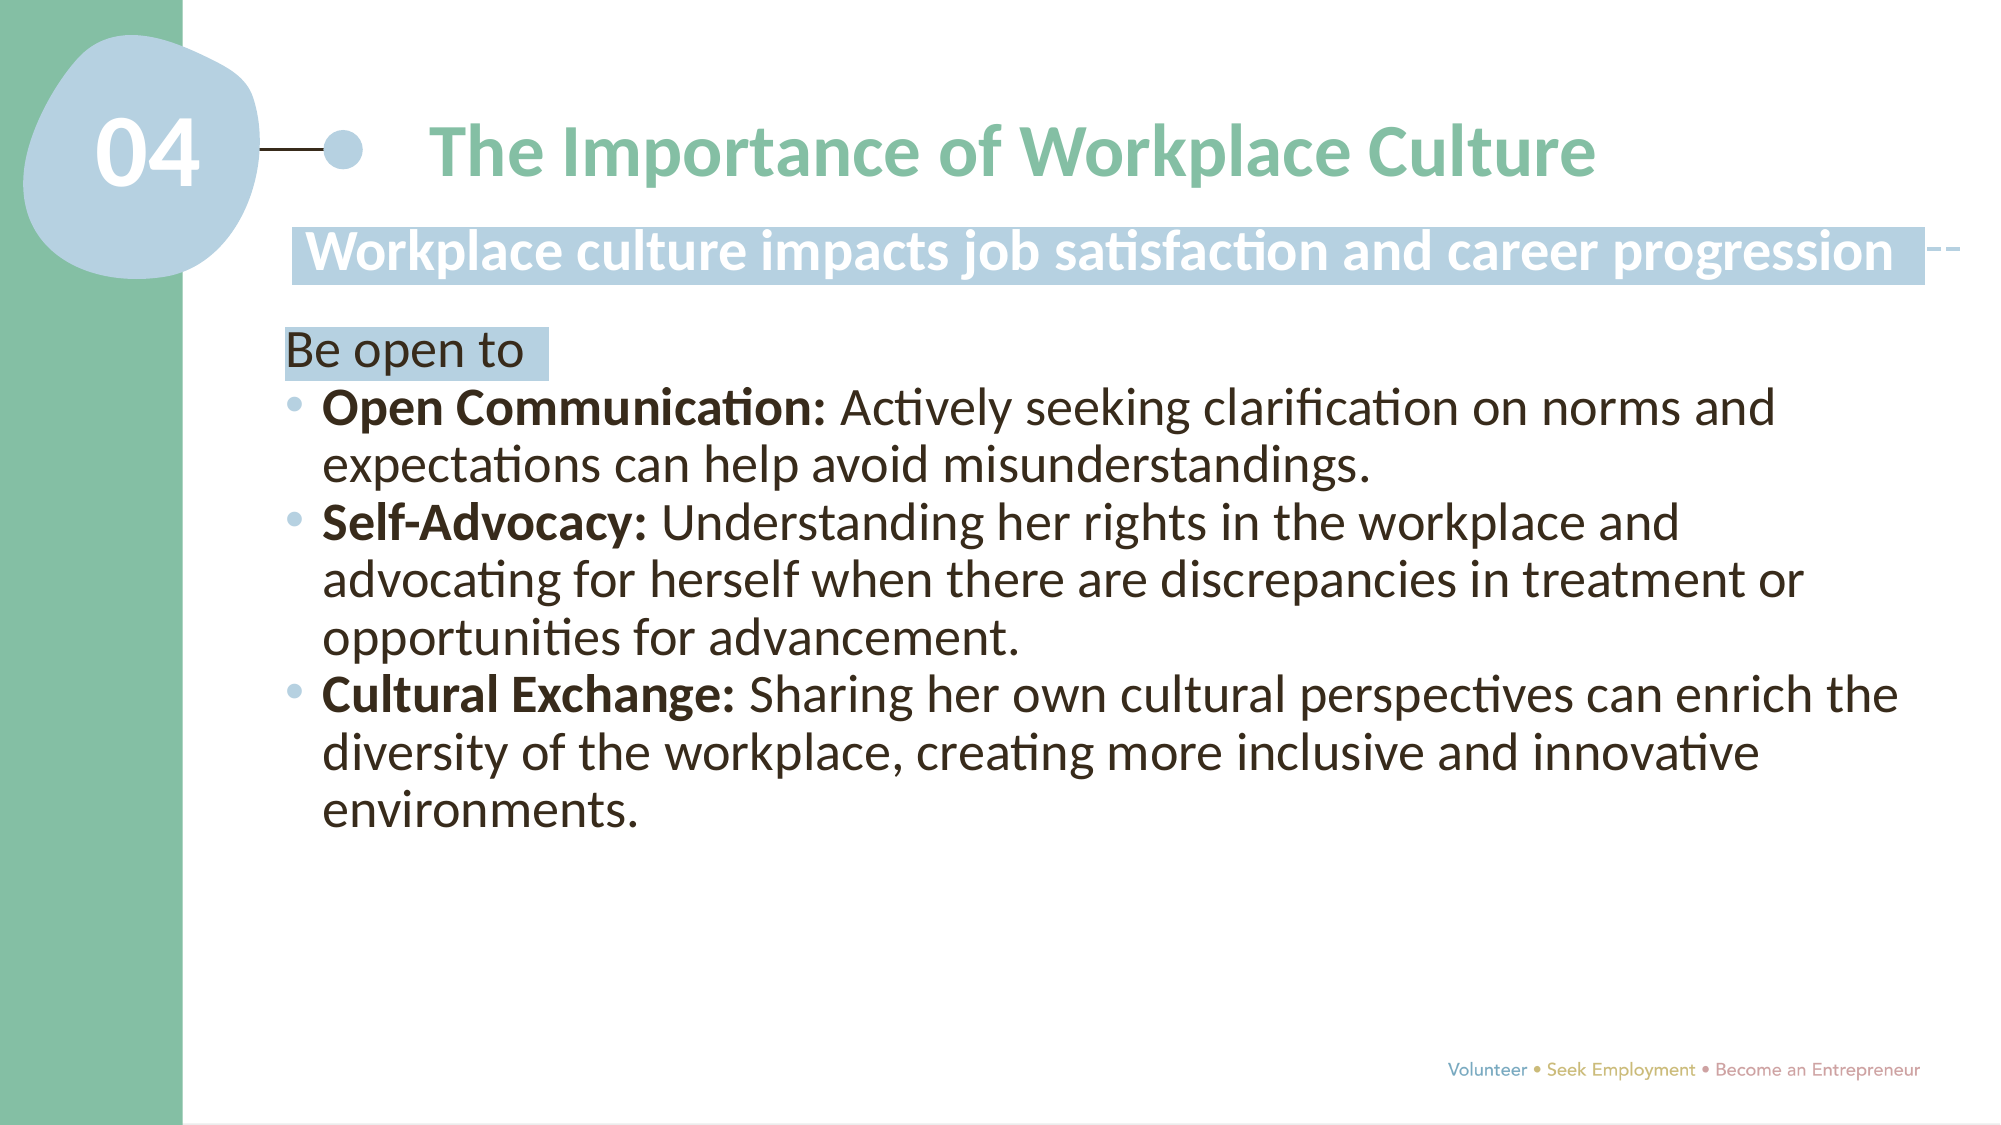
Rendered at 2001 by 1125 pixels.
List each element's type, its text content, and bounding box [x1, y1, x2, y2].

text_box 04 [21, 88, 275, 230]
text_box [110, 129, 363, 170]
picture [1418, 1046, 1971, 1103]
text_box The Importance of Workplace Culture [414, 108, 1675, 204]
text_box [0, 0, 184, 1125]
text_box [55, 35, 249, 88]
text_box Be open to Open Communication: Actively seeking clarification on norms and expectations can help avoid misunderstandings. Self-Advocacy: Understanding her rights in the workplace and advocating for herself when there are discrepancies in treatment or opportunities for advancement. Cultural Exchange: Sharing her own cultural perspectives can enrich the diversity of the workplace, creating more inclusive and innovative environments. [270, 313, 1946, 519]
text_box [34, 230, 234, 280]
text_box Workplace culture impacts job satisfaction and career progression: [276, 204, 1953, 290]
